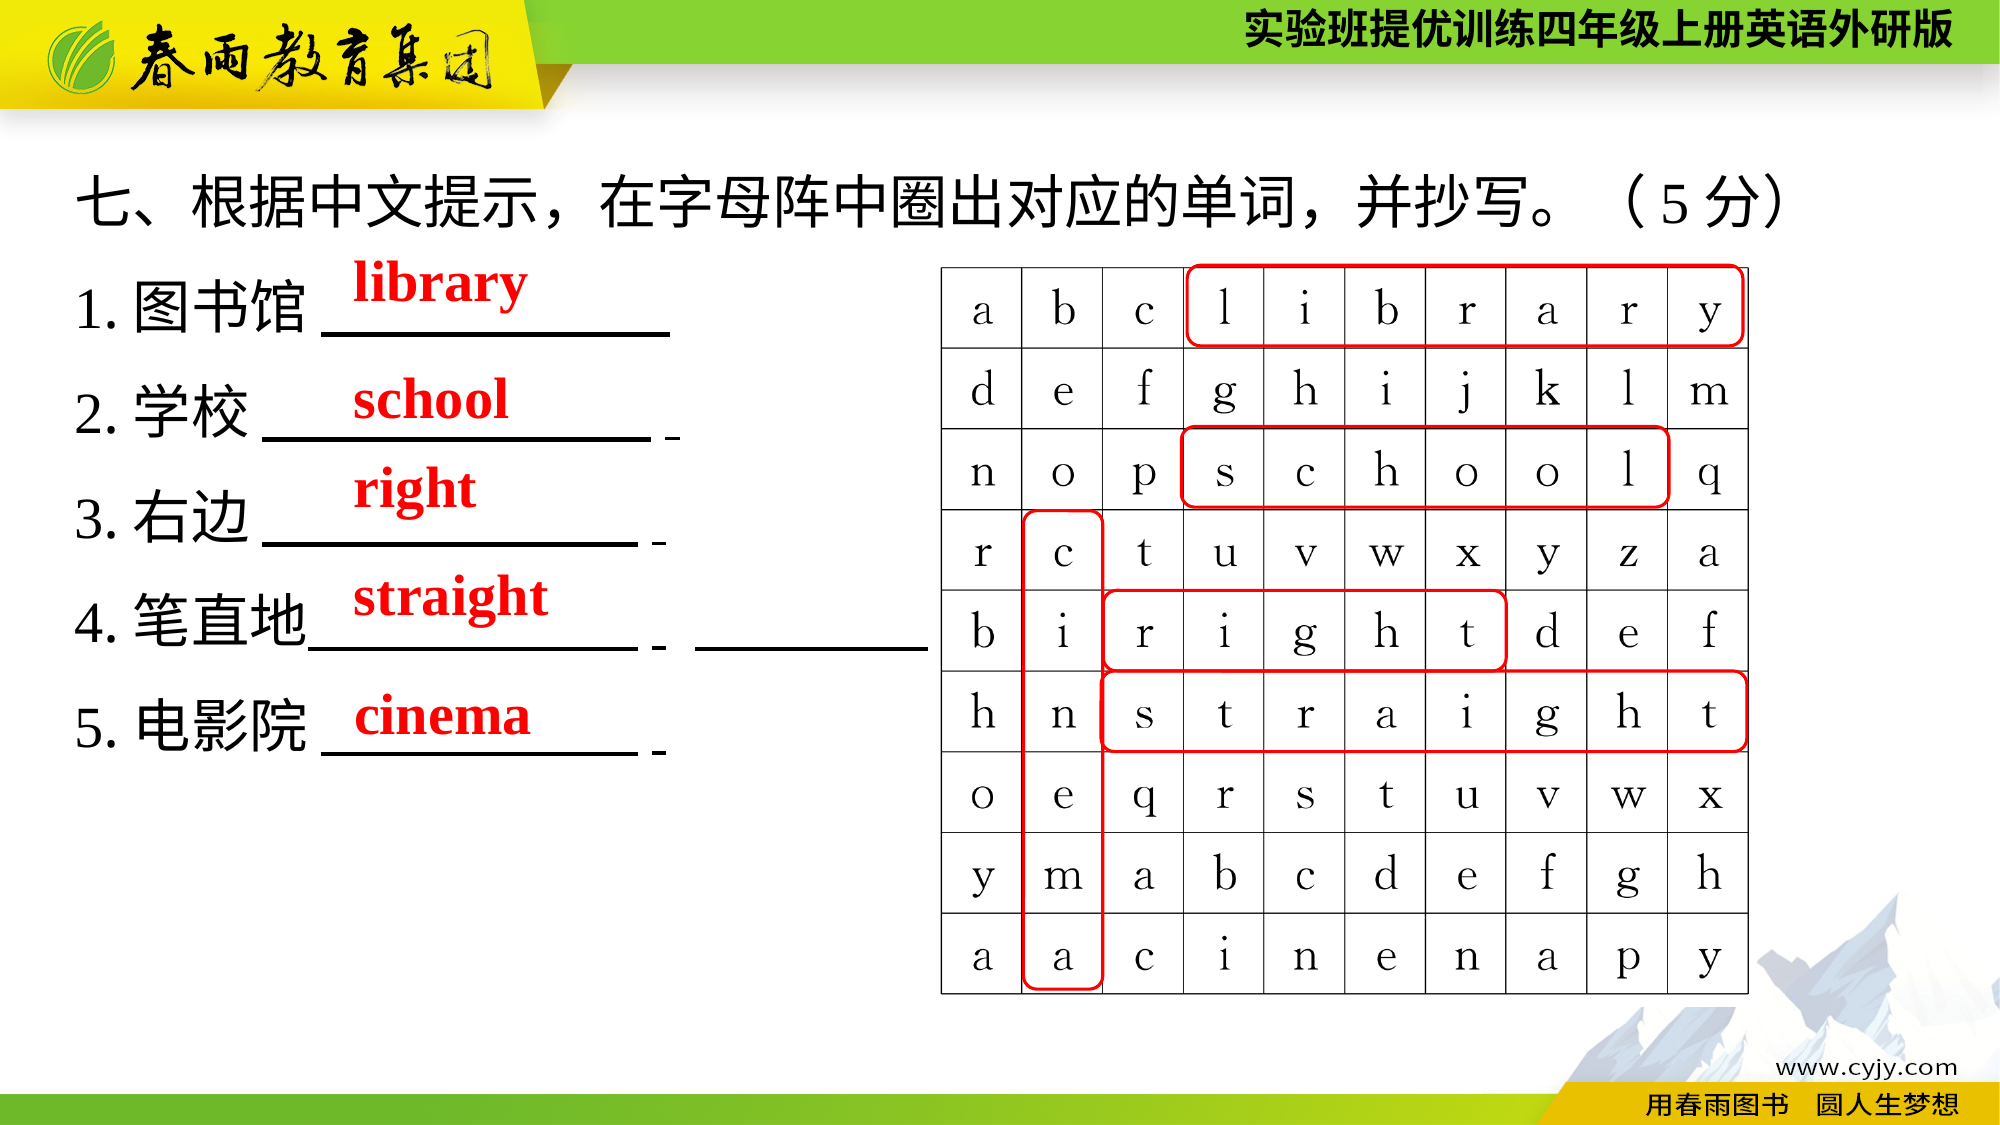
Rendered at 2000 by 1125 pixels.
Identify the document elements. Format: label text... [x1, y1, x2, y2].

text_box school [339, 352, 525, 438]
list 七、根据中文提示，在字母阵中圈出对应的单词，并抄写。（5分） 1.图书馆 2.学校 . 3.右边 . 4.笔直地 . 5.电影院 . [59, 122, 1874, 774]
text_box straight [339, 549, 564, 634]
text_box right [339, 442, 493, 527]
picture [0, 0, 2000, 1125]
text_box library [339, 236, 544, 321]
text_box cinema [339, 668, 548, 754]
